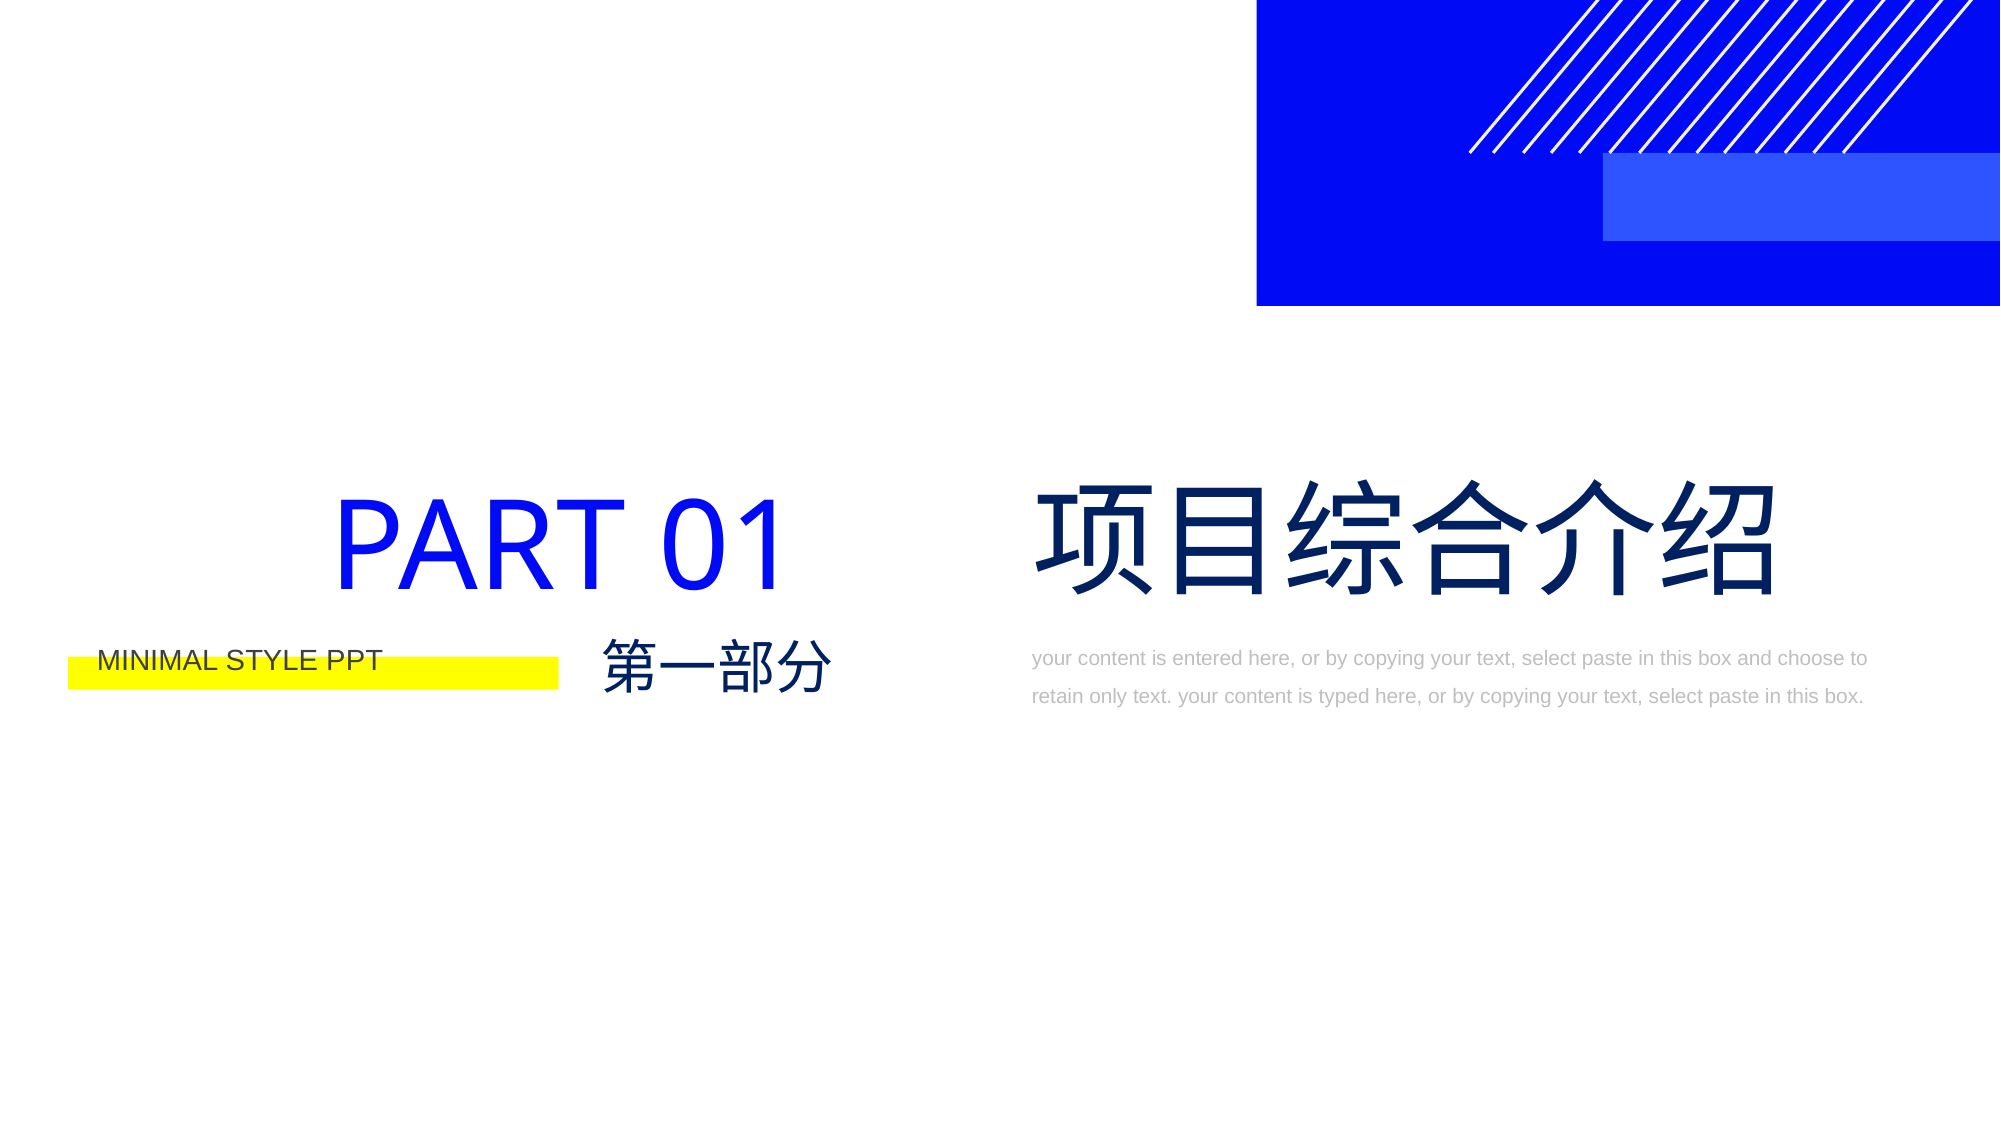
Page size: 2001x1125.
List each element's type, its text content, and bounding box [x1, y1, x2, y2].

text_box 第一部分 [586, 622, 870, 708]
text_box PART 01 [314, 456, 817, 622]
text_box [1602, 153, 2000, 242]
text_box MINIMAL STYLE PPT [82, 633, 535, 684]
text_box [1469, 0, 2000, 153]
text_box your content is entered here, or by copying your text, select paste in this box and choose to retain only text. your content is typed here, or by copying your text, select paste in this box. [1017, 625, 1923, 715]
text_box [1256, 0, 2000, 307]
text_box [67, 656, 560, 691]
text_box 项目综合介绍 [1017, 453, 1864, 619]
